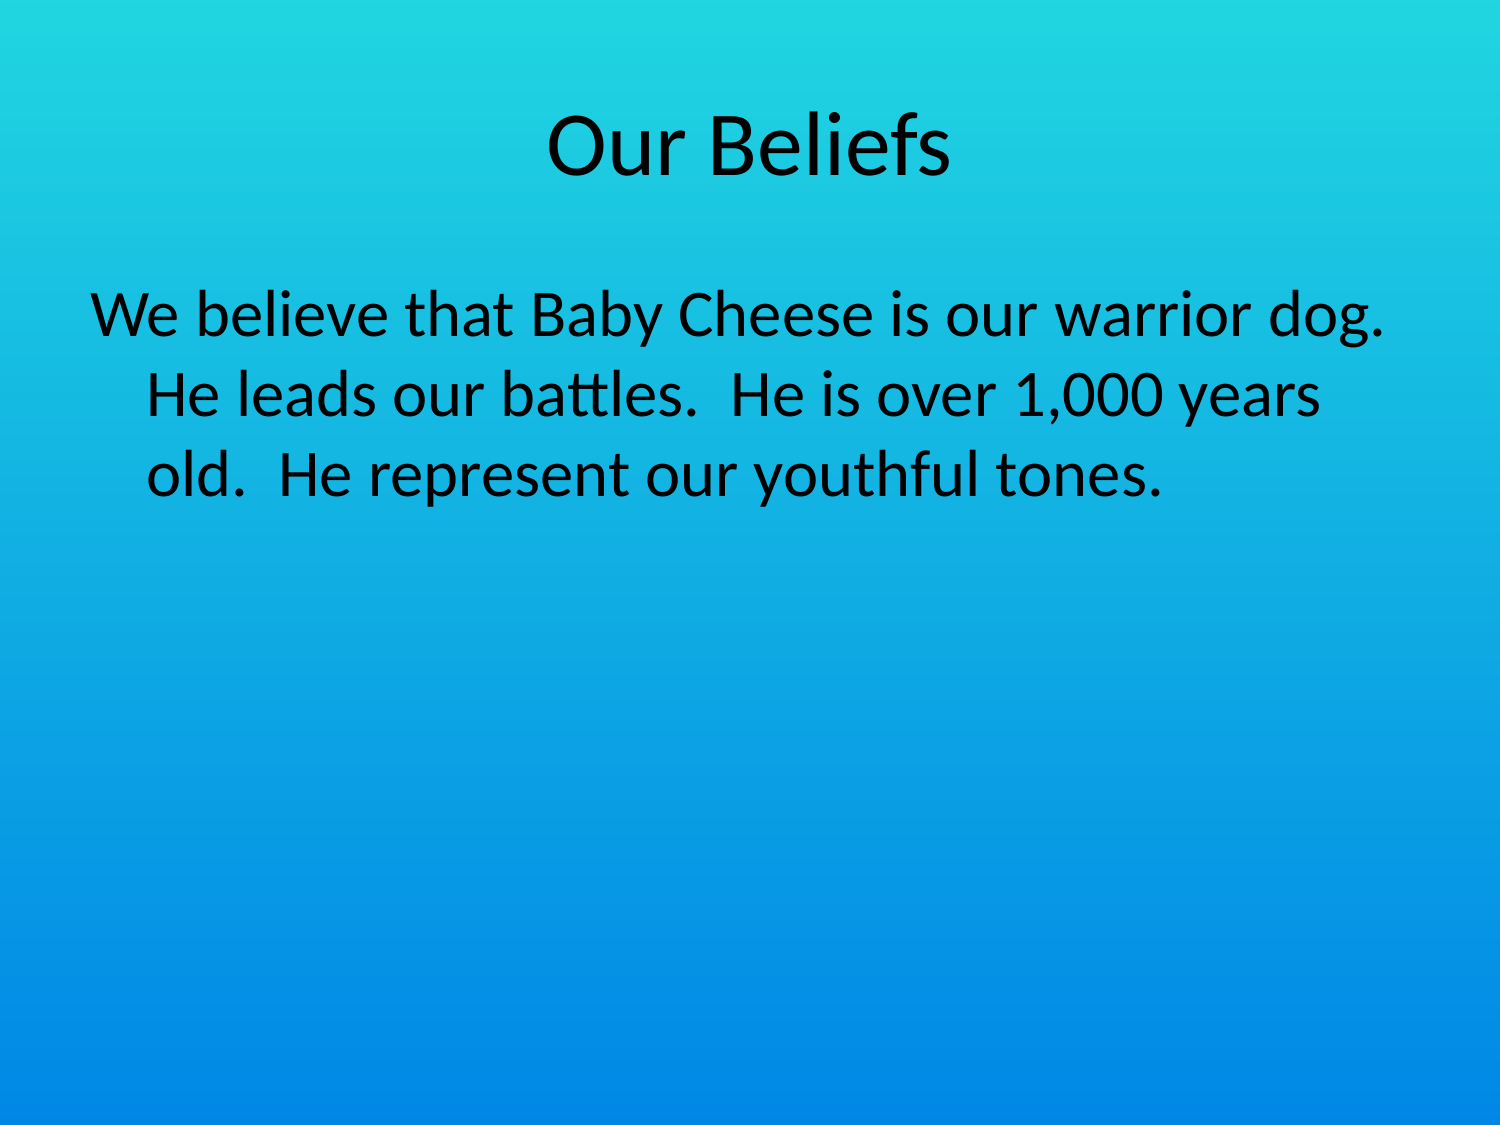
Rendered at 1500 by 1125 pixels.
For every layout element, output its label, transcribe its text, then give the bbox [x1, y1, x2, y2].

title Our Beliefs [75, 45, 1425, 233]
list We believe that Baby Cheese is our warrior dog. He leads our battles. He is over 1,000 years old. He represent our youthful tones. [75, 262, 1425, 1005]
